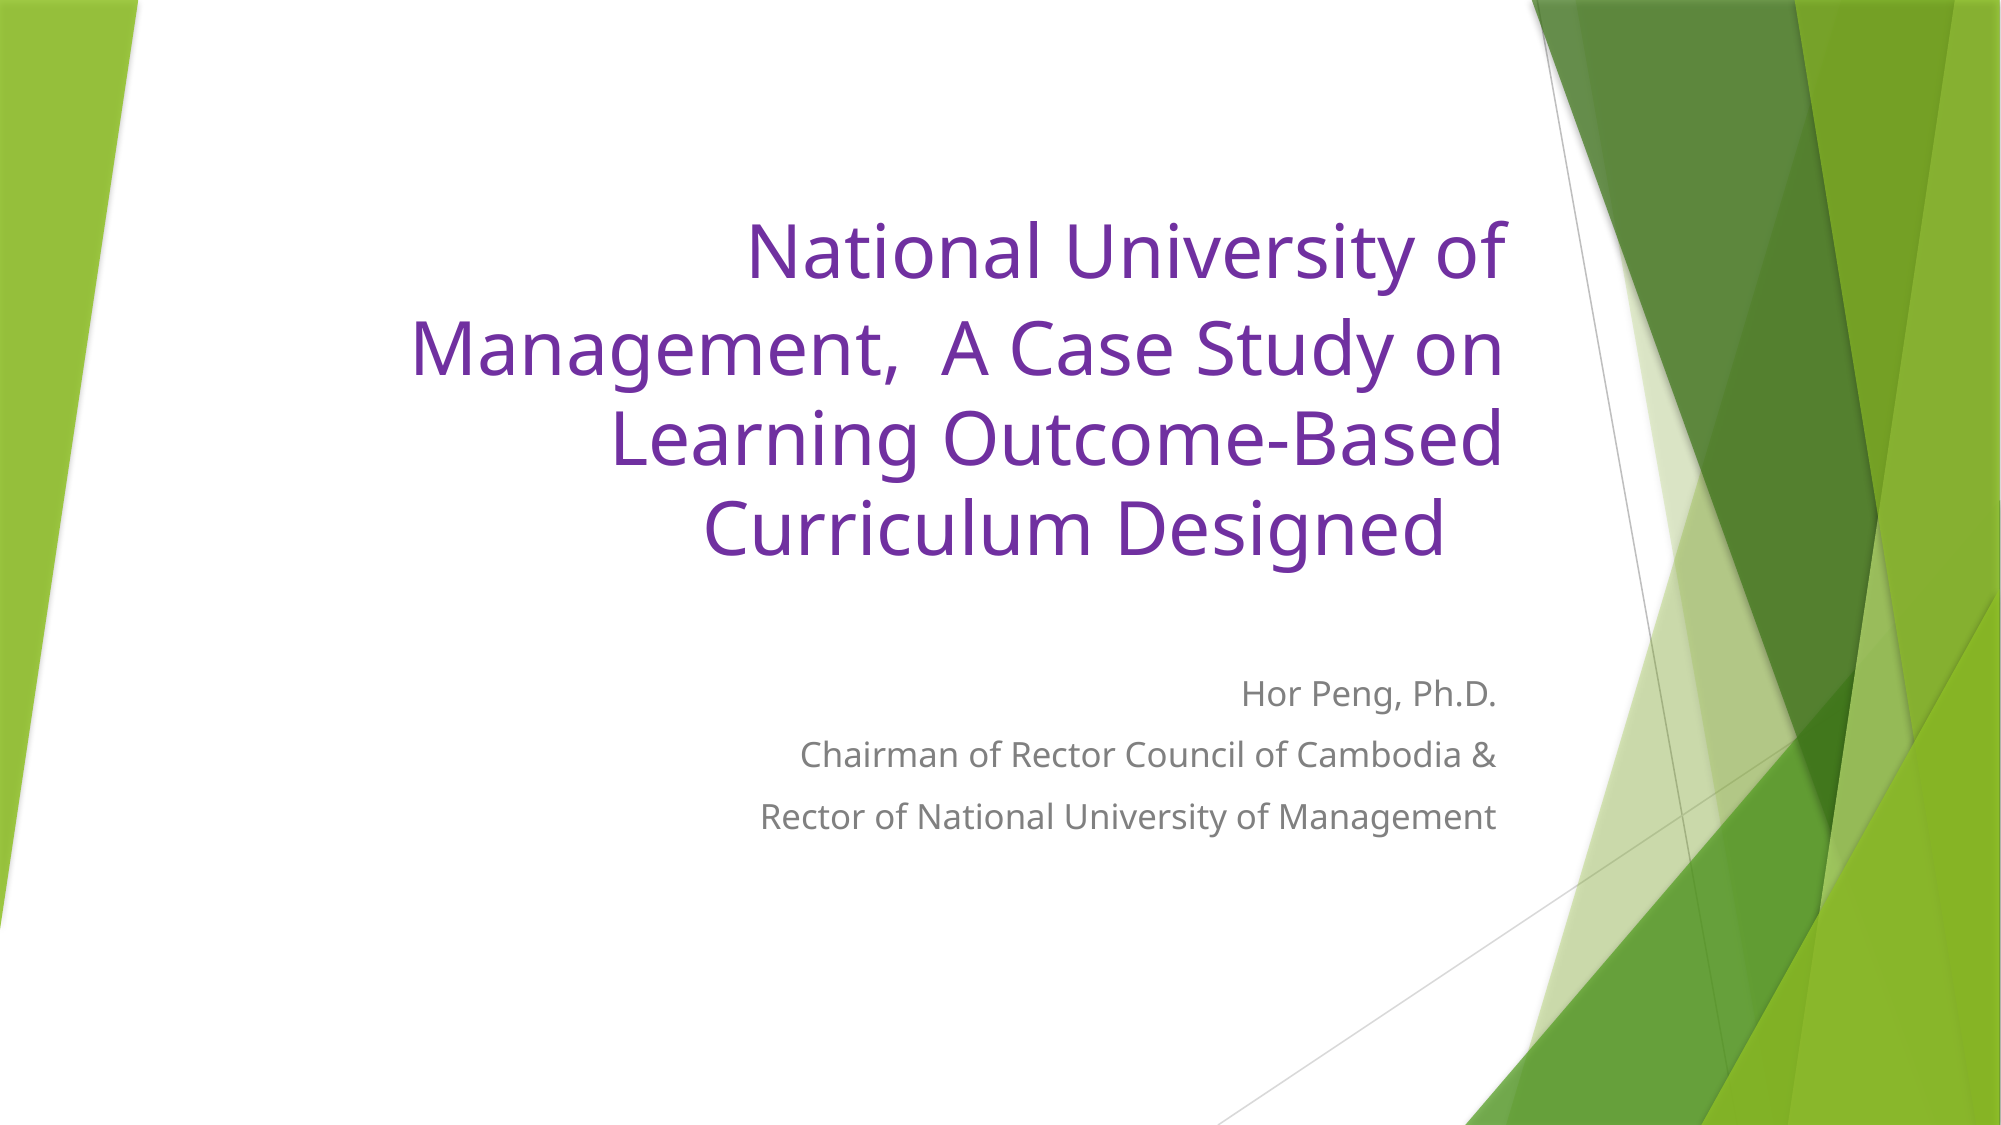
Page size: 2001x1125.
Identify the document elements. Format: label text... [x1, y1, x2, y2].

subtitle Hor Peng, Ph.D. Chairman of Rector Council of Cambodia & Rector of National University of Management [247, 664, 1522, 845]
title National University of Management, A Case Study on Learning Outcome-Based Curriculum Designed [247, 308, 1522, 579]
